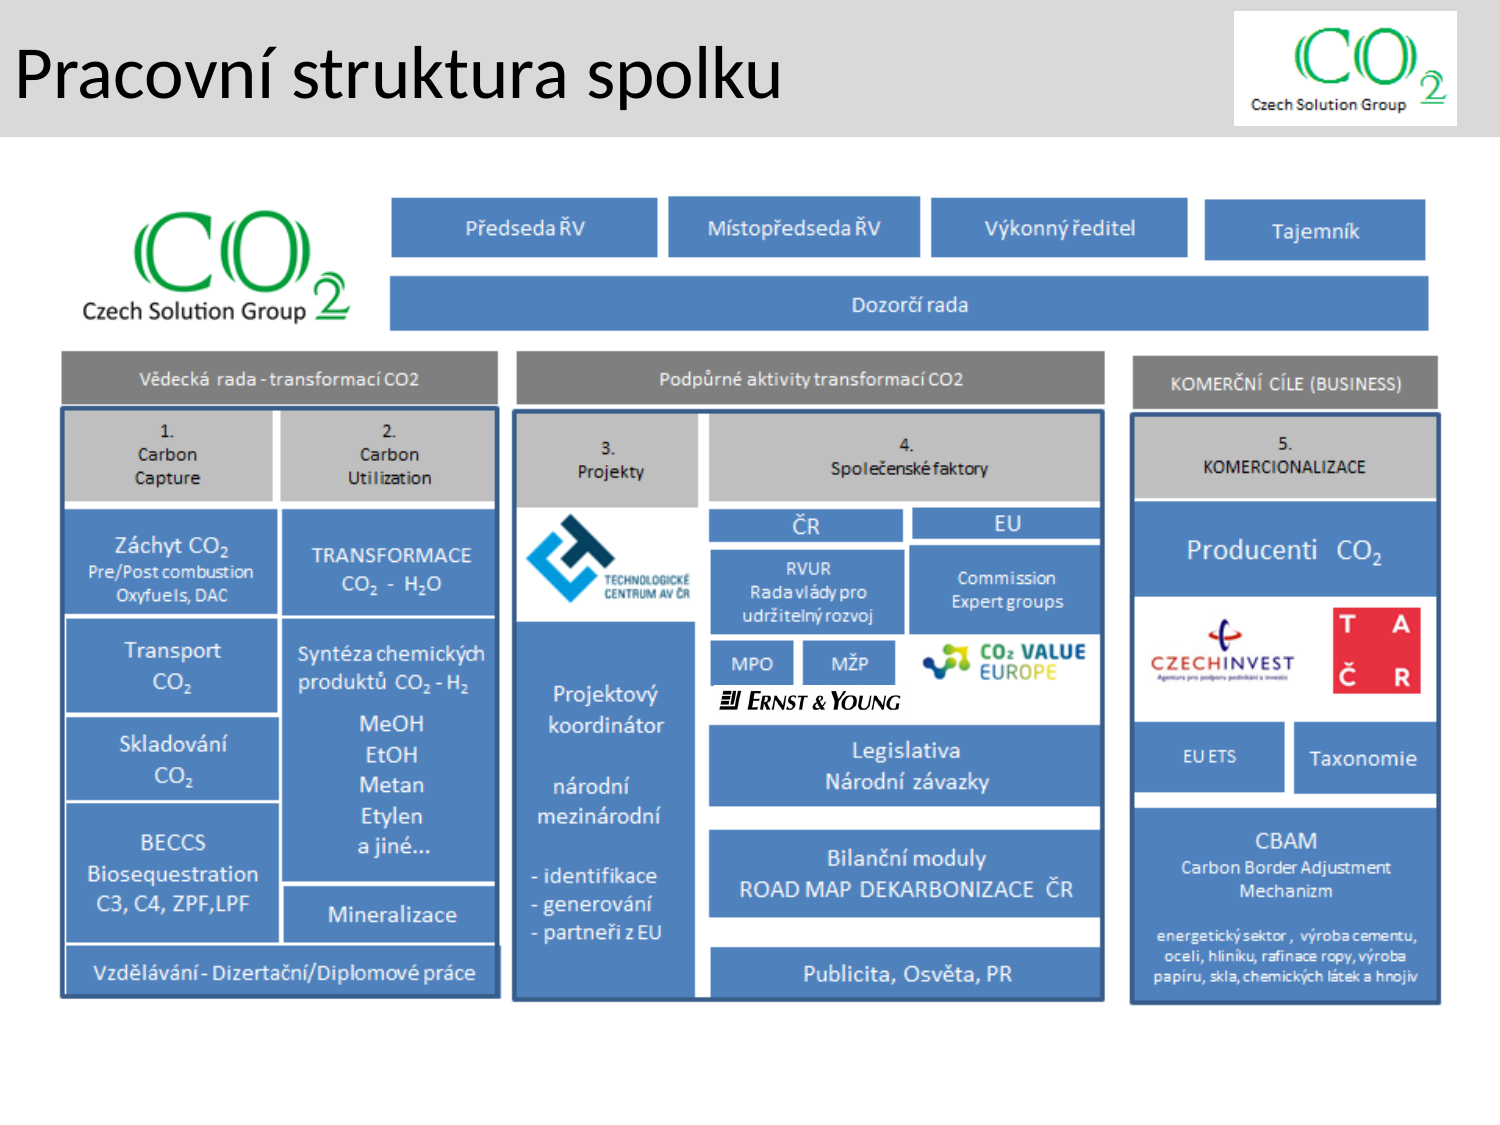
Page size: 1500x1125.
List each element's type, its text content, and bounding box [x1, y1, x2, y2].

picture [1234, 11, 1457, 126]
text_box Pracovní struktura spolku [0, 0, 1500, 139]
picture [54, 184, 1446, 1010]
